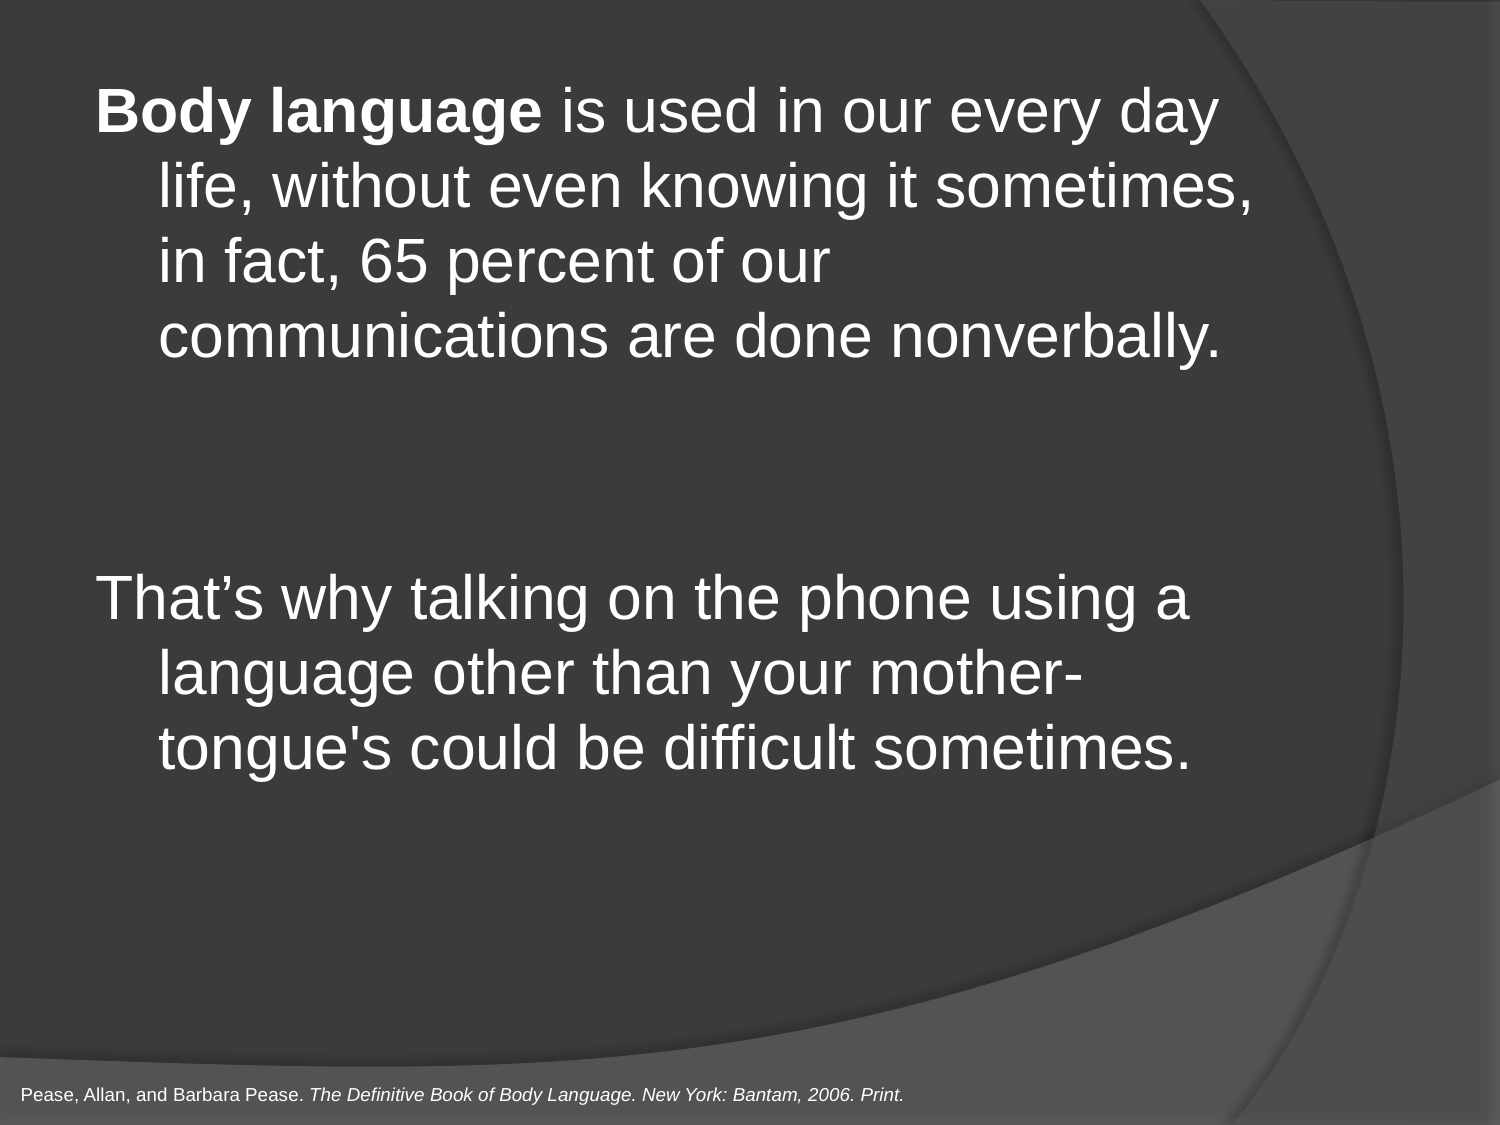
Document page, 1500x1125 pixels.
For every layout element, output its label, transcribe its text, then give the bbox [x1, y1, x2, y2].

text_box Pease, Allan, and Barbara Pease. The Definitive Book of Body Language. New York: Bantam, 2006. Print. [0, 1074, 1225, 1125]
list Body language is used in our every day life, without even knowing it sometimes, in fact, 65 percent of our communications are done nonverbally. That’s why talking on the phone using a language other than your mother-tongue's could be difficult sometimes. [75, 62, 1300, 1005]
